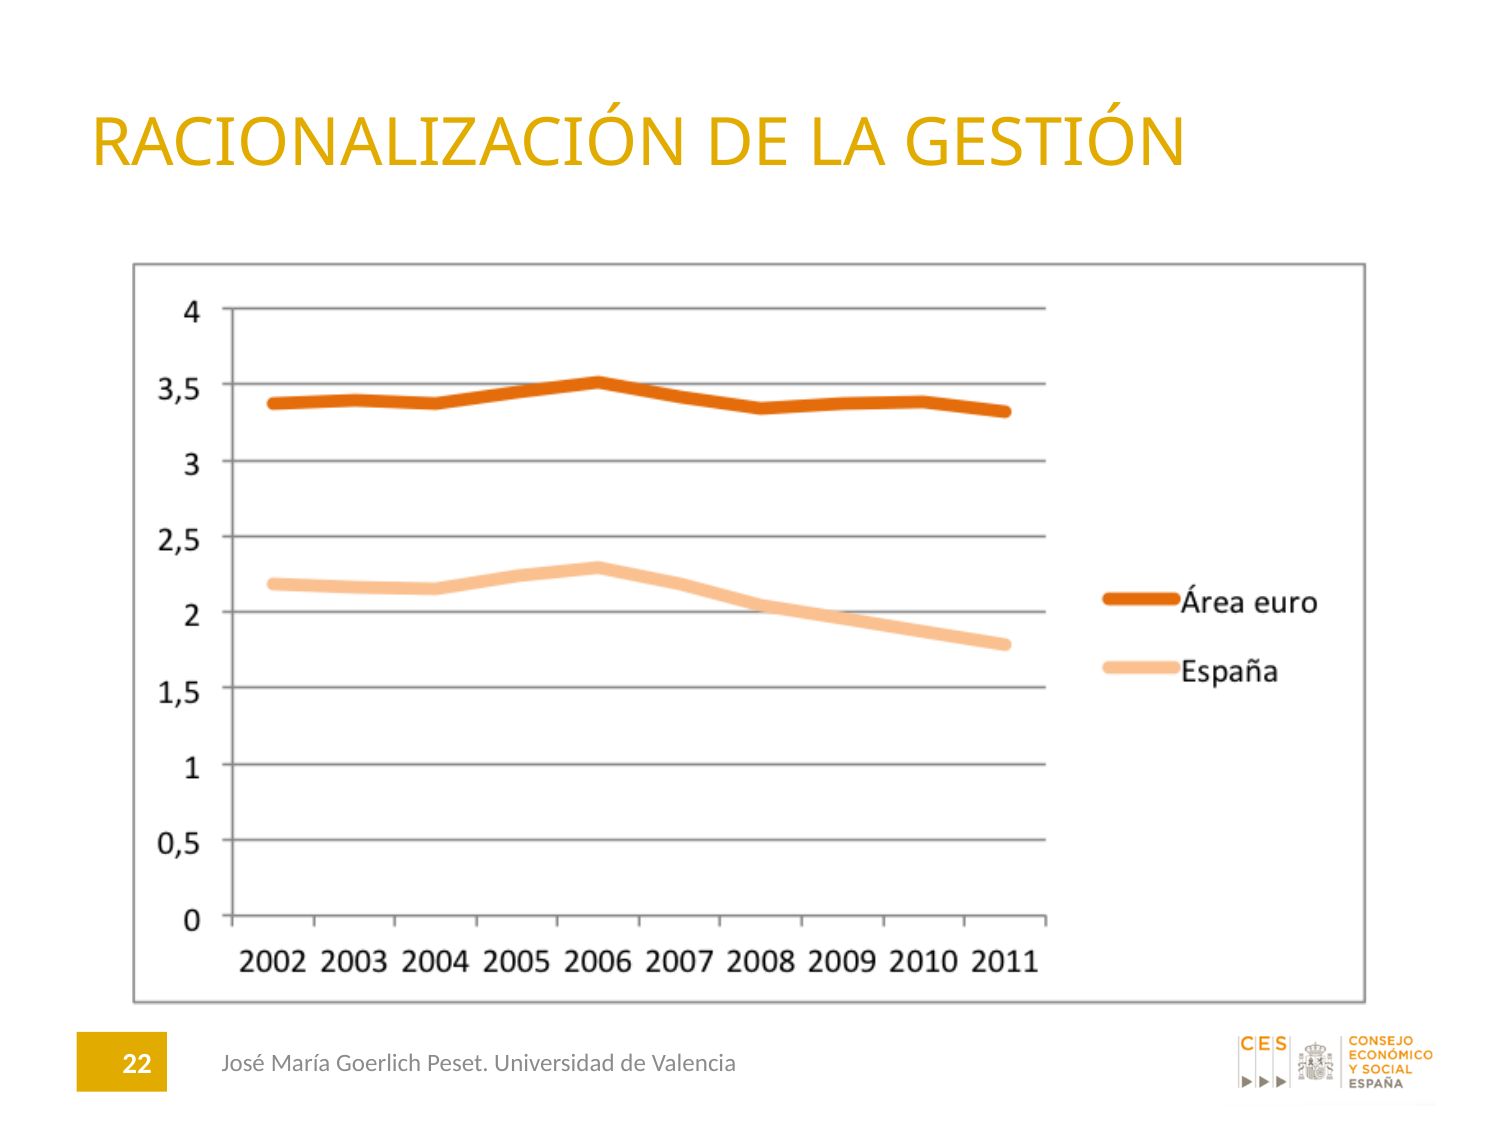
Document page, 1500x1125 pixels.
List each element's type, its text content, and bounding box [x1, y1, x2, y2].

picture [1222, 1017, 1436, 1106]
footer José María Goerlich Peset. Universidad de Valencia [206, 1031, 1211, 1092]
title Racionalización de la gestión [75, 45, 1425, 233]
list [74, 262, 1426, 1006]
slide_number 22 [76, 1031, 167, 1092]
